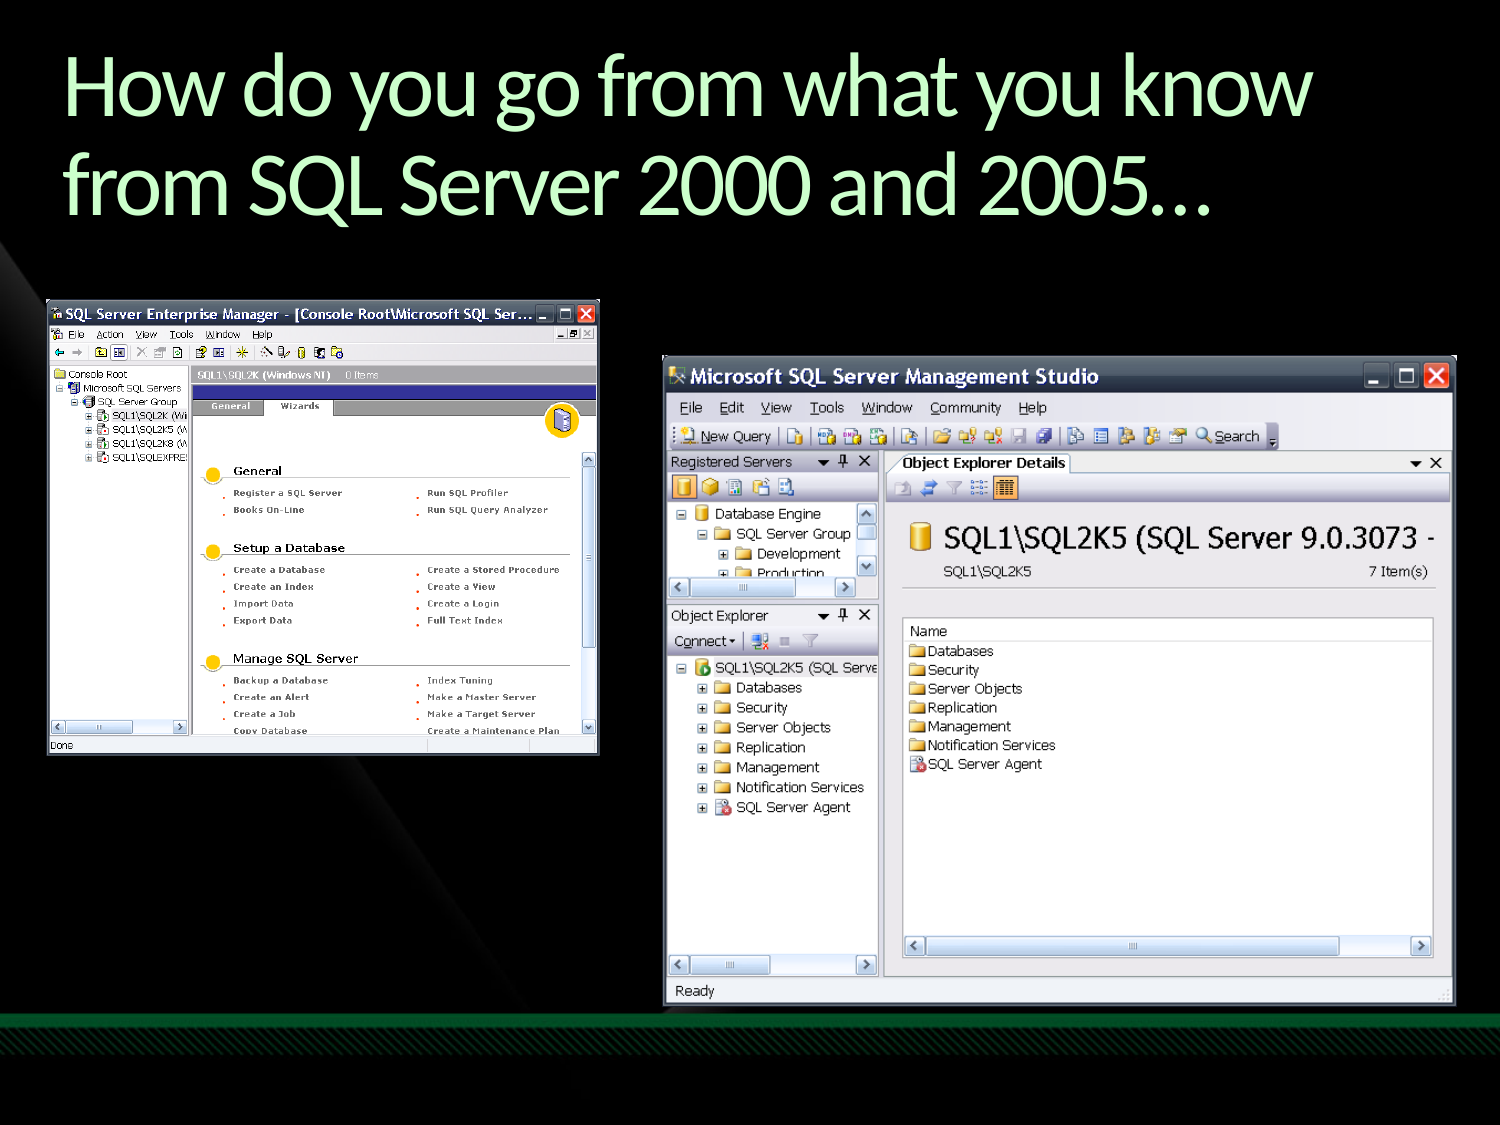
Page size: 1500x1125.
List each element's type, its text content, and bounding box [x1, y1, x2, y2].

title How do you go from what you know from SQL Server 2000 and 2005… [62, 37, 1438, 238]
picture [0, 0, 1500, 1125]
